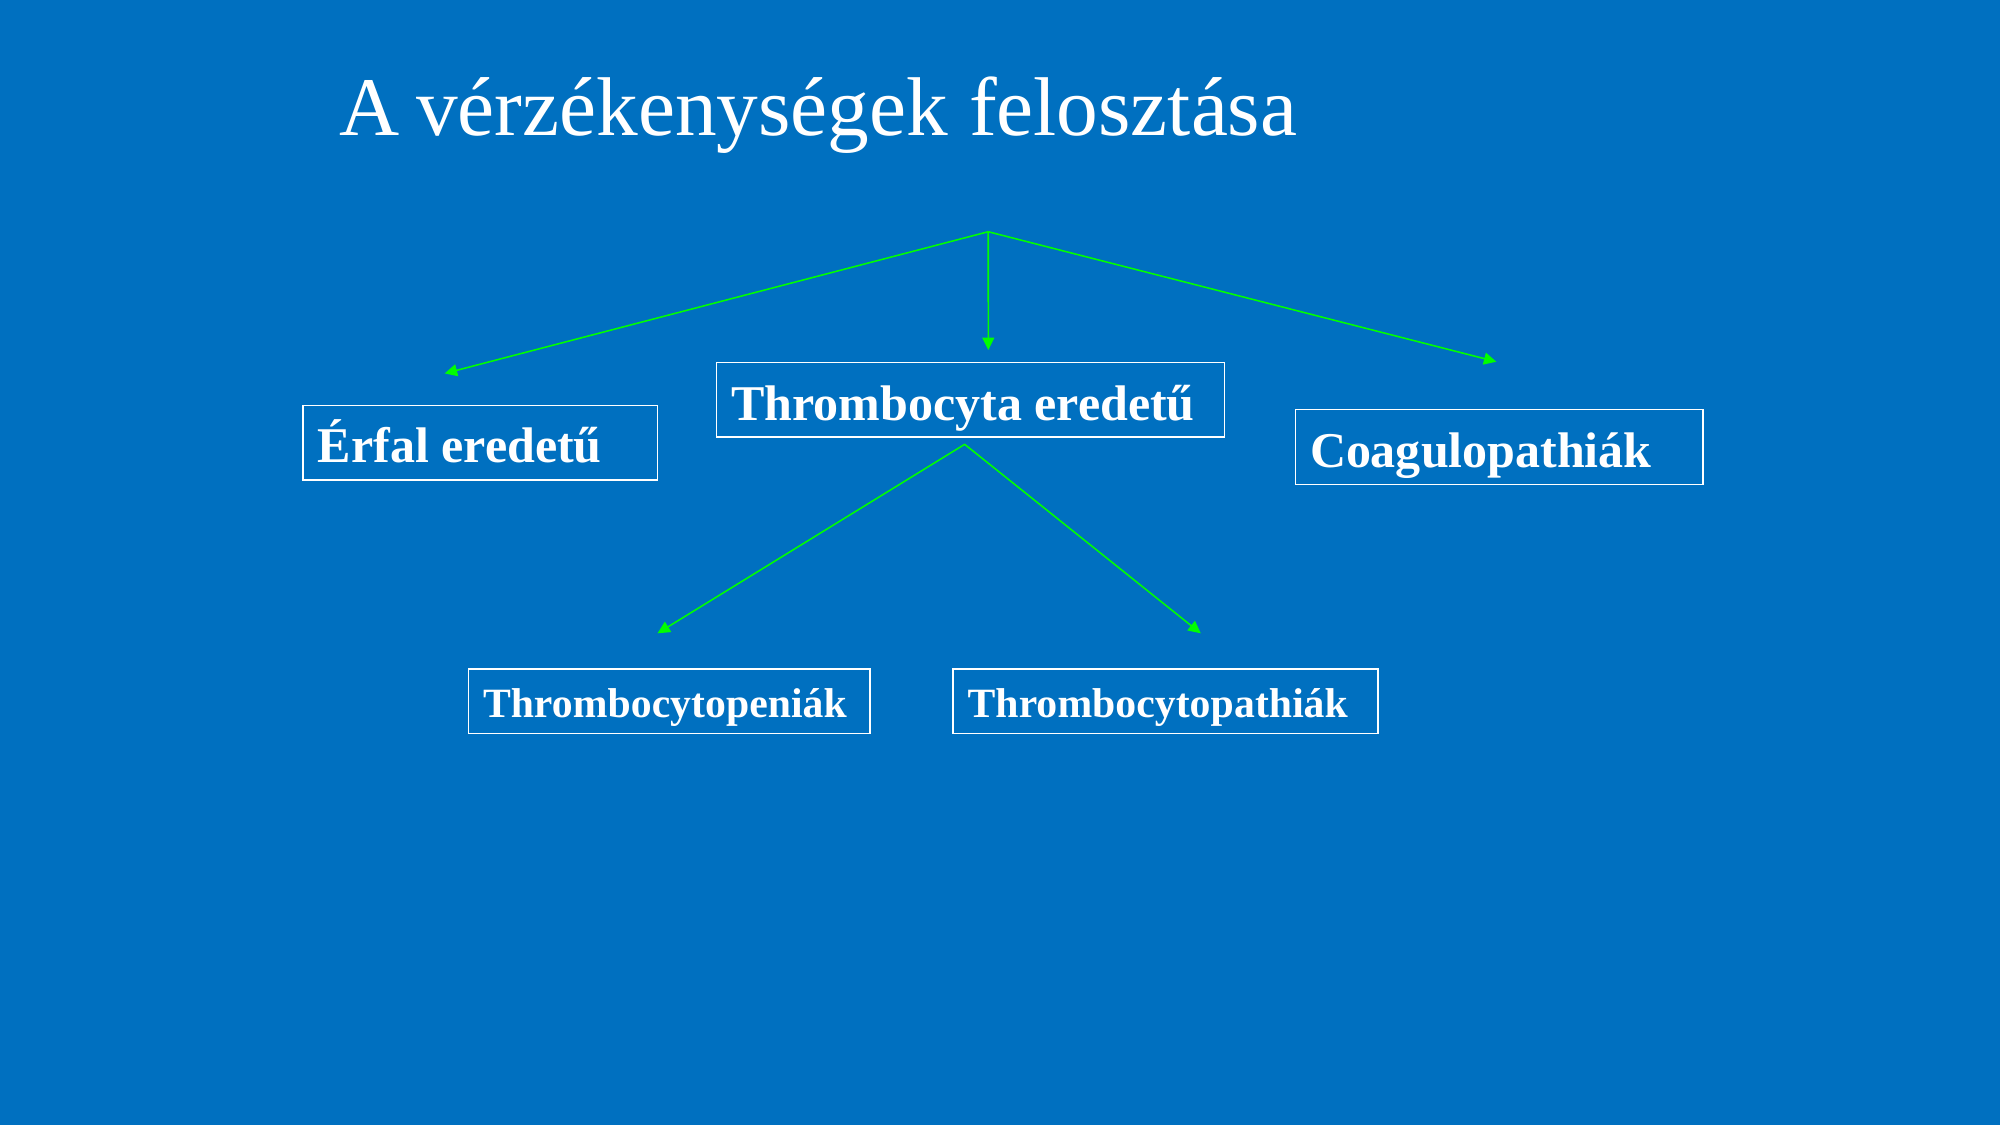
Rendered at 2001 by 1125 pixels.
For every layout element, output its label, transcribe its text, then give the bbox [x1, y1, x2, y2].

title A vérzékenységek felosztása [324, 45, 1662, 208]
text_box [249, 231, 1751, 1012]
